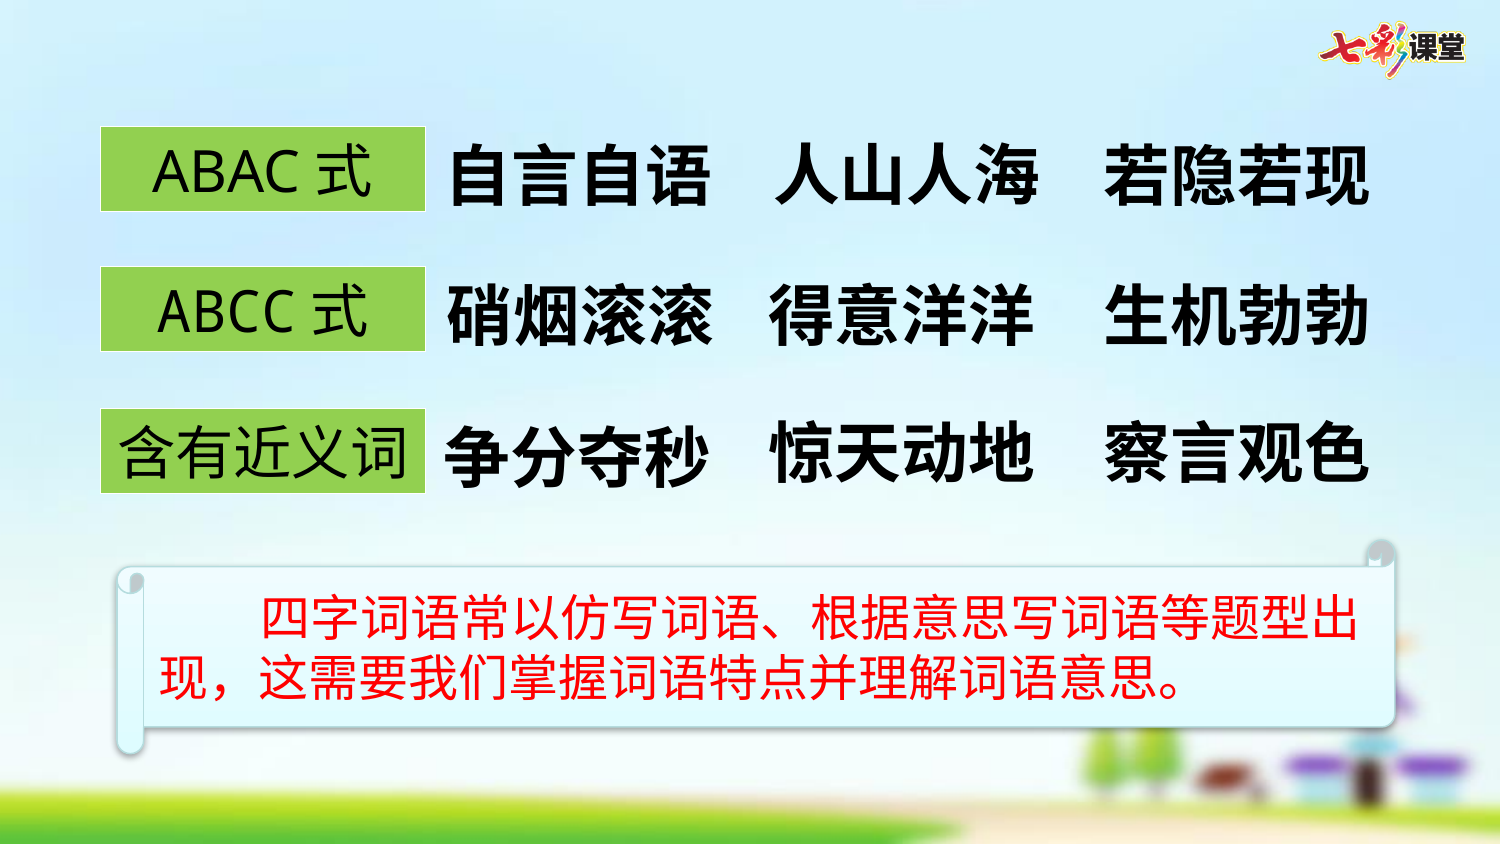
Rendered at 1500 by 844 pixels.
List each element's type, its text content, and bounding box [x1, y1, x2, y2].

text_box 人山人海 [758, 125, 1056, 220]
text_box 得意洋洋 [753, 266, 1051, 362]
text_box 含有近义词 [100, 408, 426, 494]
text_box 自言自语 [430, 126, 727, 222]
text_box 察言观色 [1089, 403, 1386, 499]
text_box 四字词语常以仿写词语、根据意思写词语等题型出现，这需要我们掌握词语特点并理解词语意思。 [116, 539, 1396, 755]
text_box ABCC式 [100, 266, 426, 352]
text_box 若隐若现 [1089, 126, 1386, 222]
text_box 生机勃勃 [1089, 266, 1386, 362]
text_box ABAC式 [100, 126, 426, 212]
text_box 争分夺秒 [429, 408, 726, 504]
text_box 惊天动地 [753, 403, 1051, 499]
text_box 硝烟滚滚 [432, 266, 729, 362]
picture [0, 0, 1500, 844]
